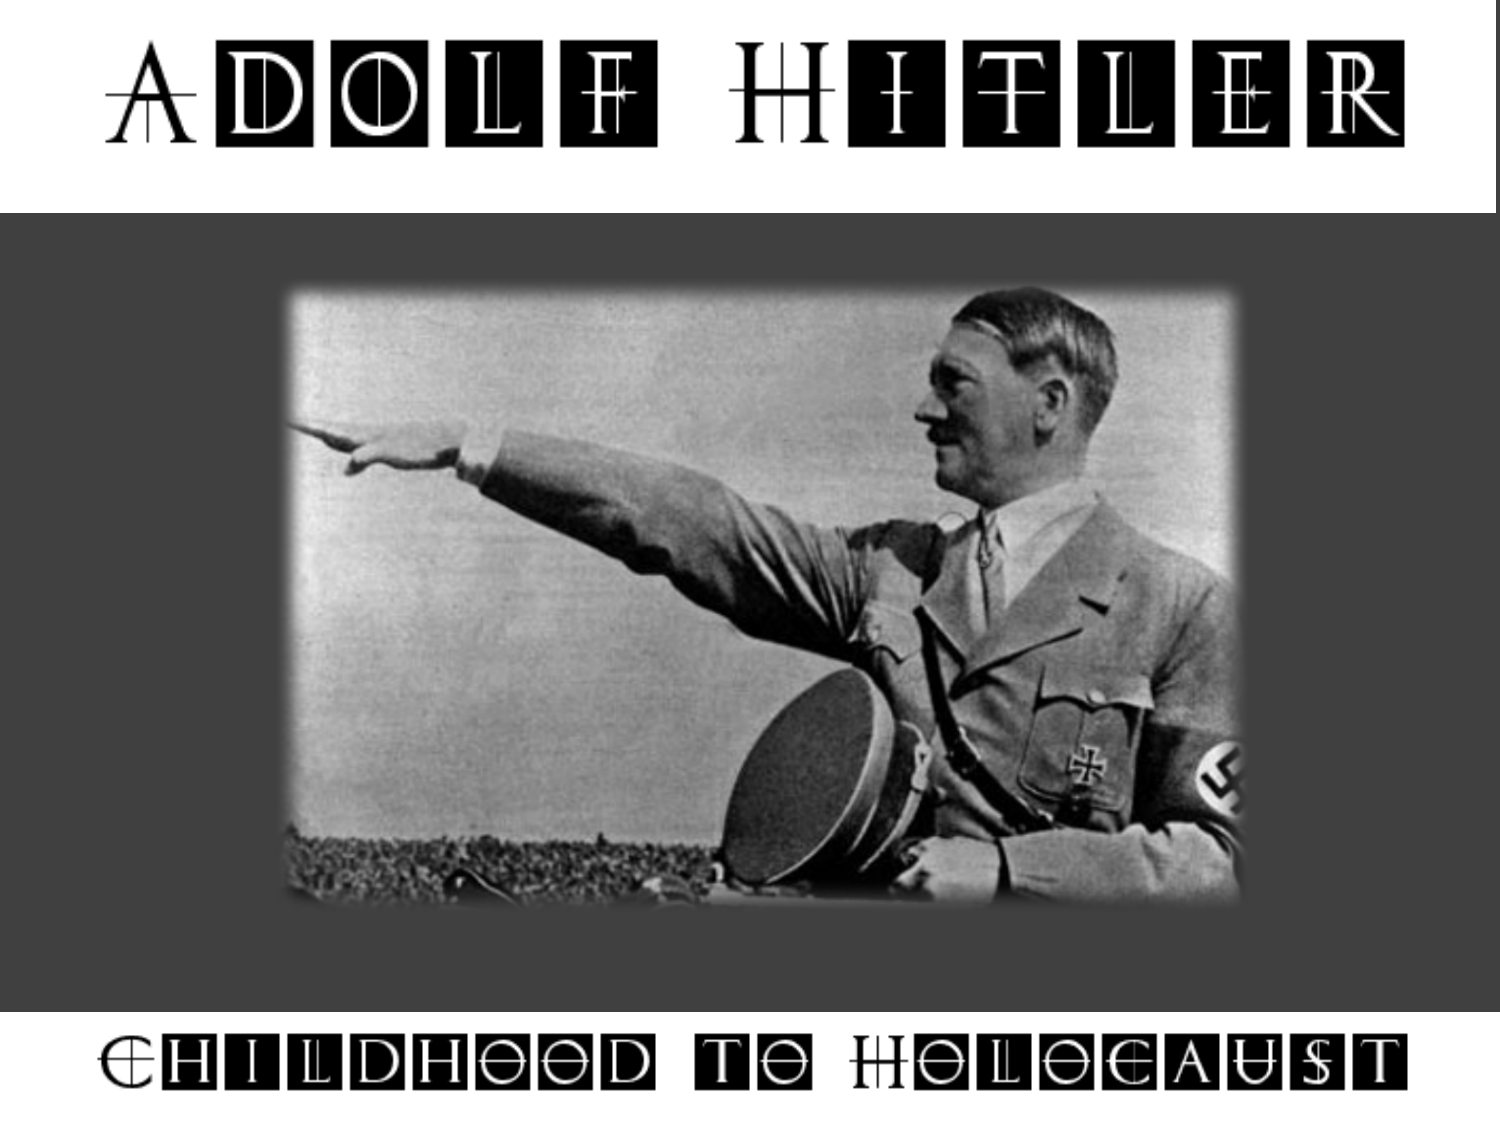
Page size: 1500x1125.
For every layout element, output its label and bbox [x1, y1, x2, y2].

picture [0, 0, 1497, 213]
picture [274, 276, 1251, 913]
picture [0, 1012, 1500, 1125]
